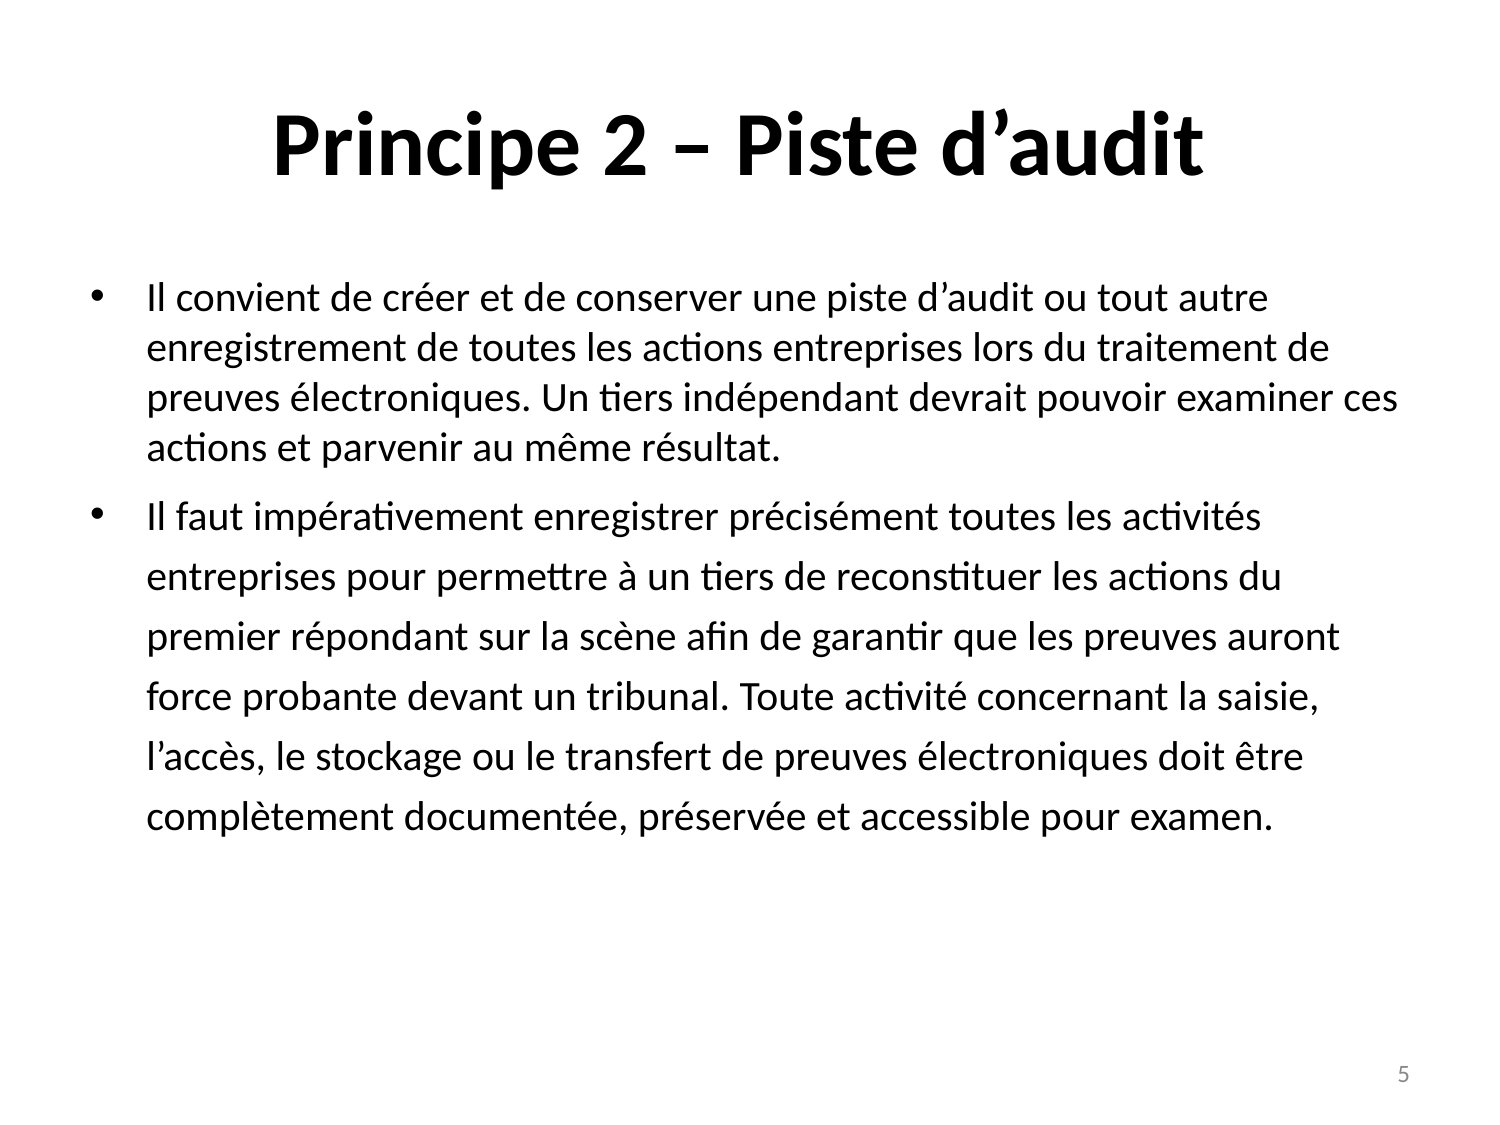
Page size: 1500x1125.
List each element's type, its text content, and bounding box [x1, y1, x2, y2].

list Il convient de créer et de conserver une piste d’audit ou tout autre enregistrement de toutes les actions entreprises lors du traitement de preuves électroniques. Un tiers indépendant devrait pouvoir examiner ces actions et parvenir au même résultat. Il faut impérativement enregistrer précisément toutes les activités entreprises pour permettre à un tiers de reconstituer les actions du premier répondant sur la scène afin de garantir que les preuves auront force probante devant un tribunal. Toute activité concernant la saisie, l’accès, le stockage ou le transfert de preuves électroniques doit être complètement documentée, préservée et accessible pour examen. [75, 262, 1425, 1005]
slide_number * [1074, 1042, 1425, 1103]
title Principe 2 – Piste d’audit [75, 45, 1425, 233]
